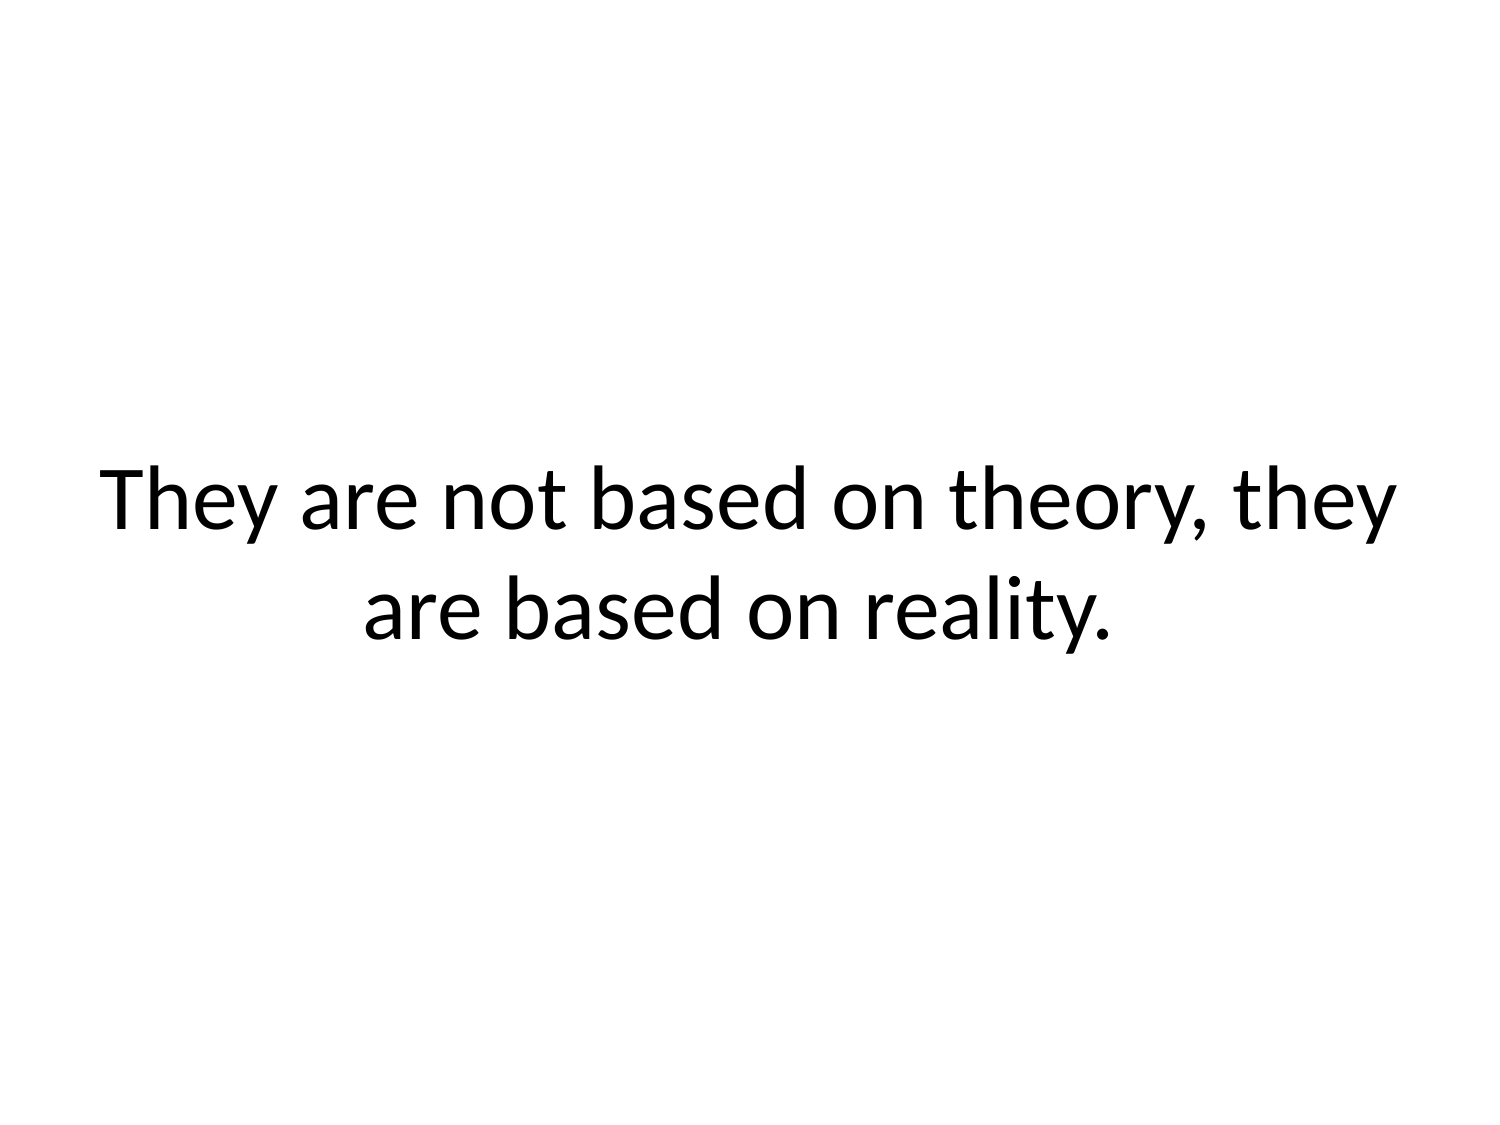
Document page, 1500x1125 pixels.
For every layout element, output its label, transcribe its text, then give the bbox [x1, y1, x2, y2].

title They are not based on theory, they are based on reality. [74, 44, 1426, 1051]
